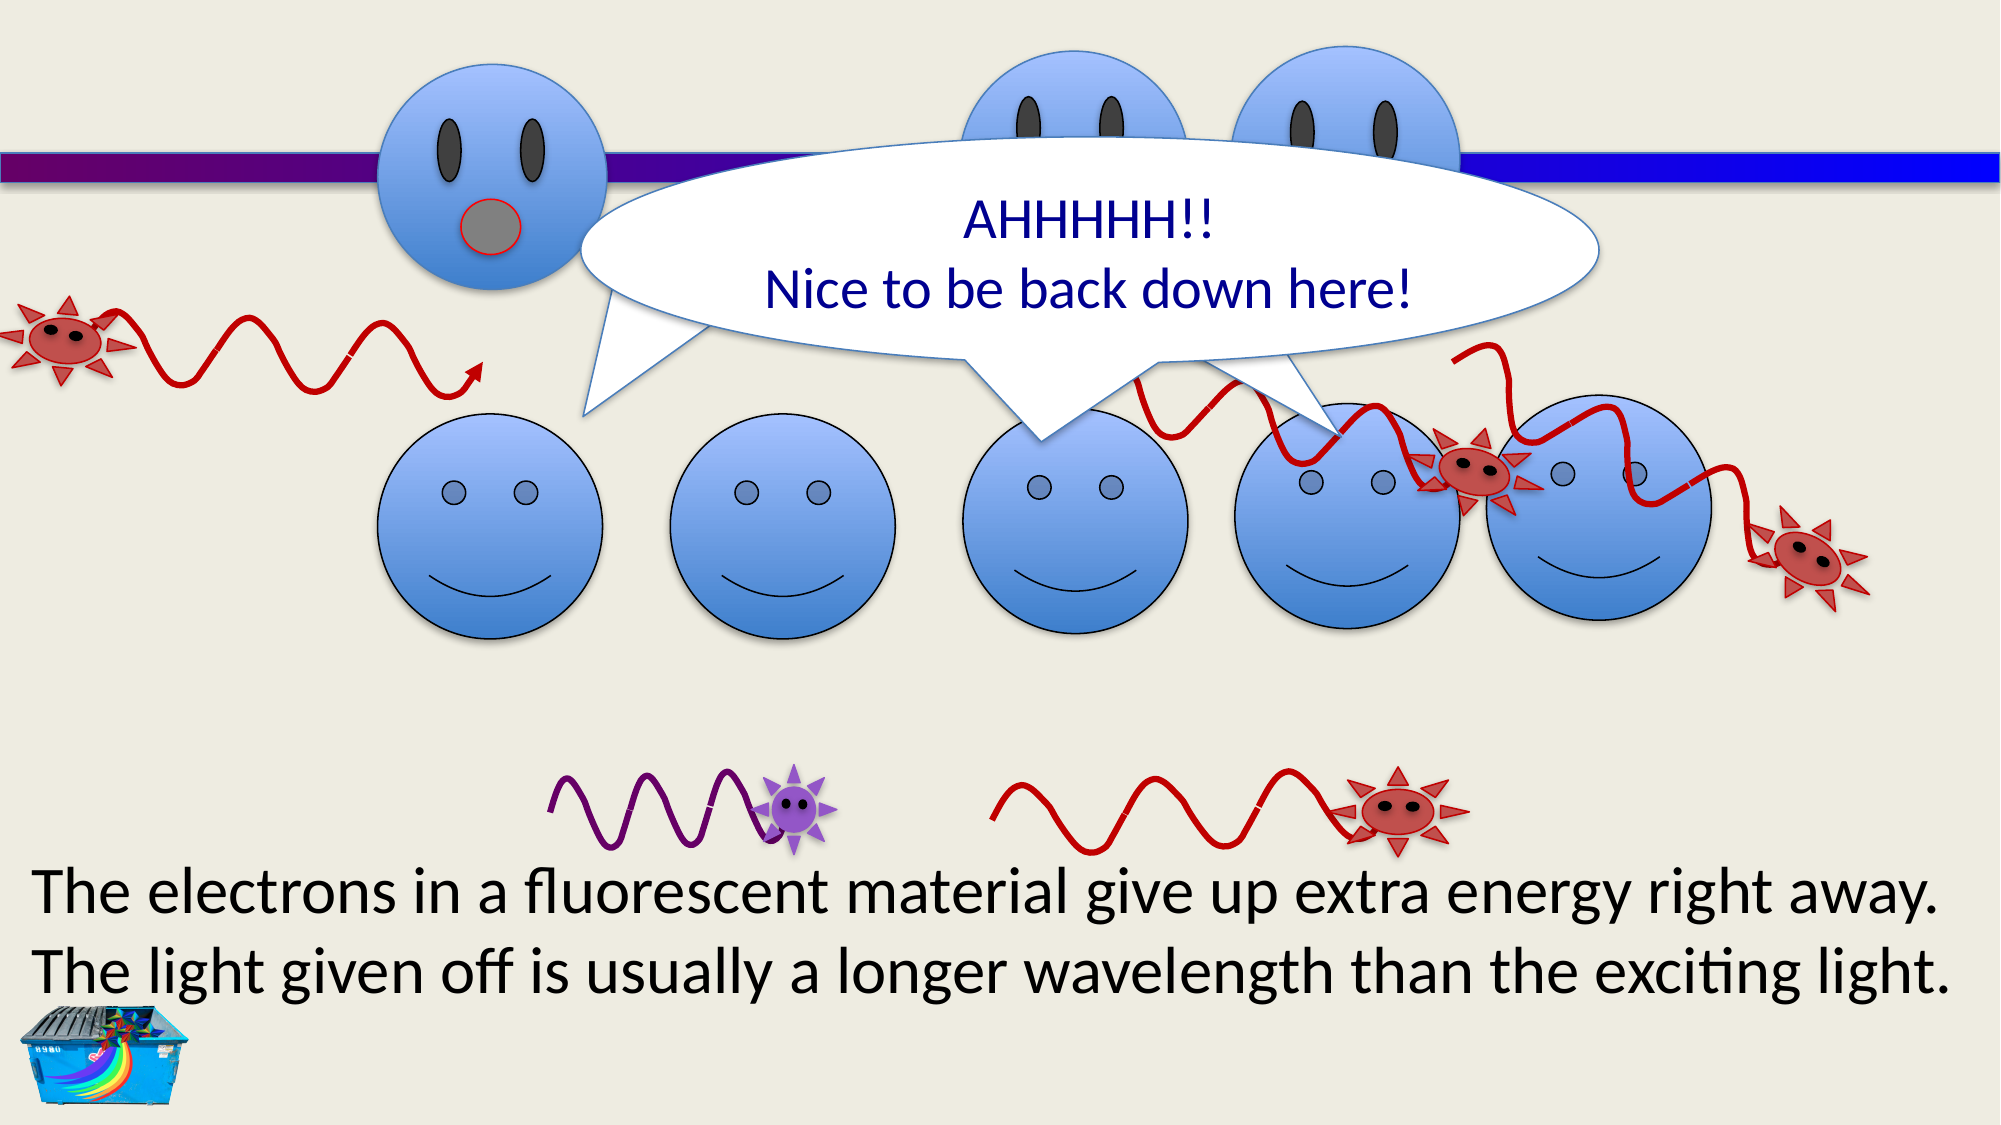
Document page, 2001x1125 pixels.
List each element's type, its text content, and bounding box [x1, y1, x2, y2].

text_box The electrons in a fluorescent material give up extra energy right away. The light given off is usually a longer wavelength than the exciting light. [16, 839, 2000, 1125]
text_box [1424, 429, 1903, 521]
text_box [0, 311, 483, 403]
text_box [1604, 394, 1680, 428]
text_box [549, 764, 838, 855]
text_box [1487, 528, 1711, 621]
text_box [669, 479, 897, 640]
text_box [991, 766, 1470, 858]
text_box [377, 46, 1461, 290]
text_box [962, 479, 1189, 635]
text_box [1234, 485, 1460, 630]
text_box [376, 413, 604, 640]
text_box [550, 136, 1600, 471]
